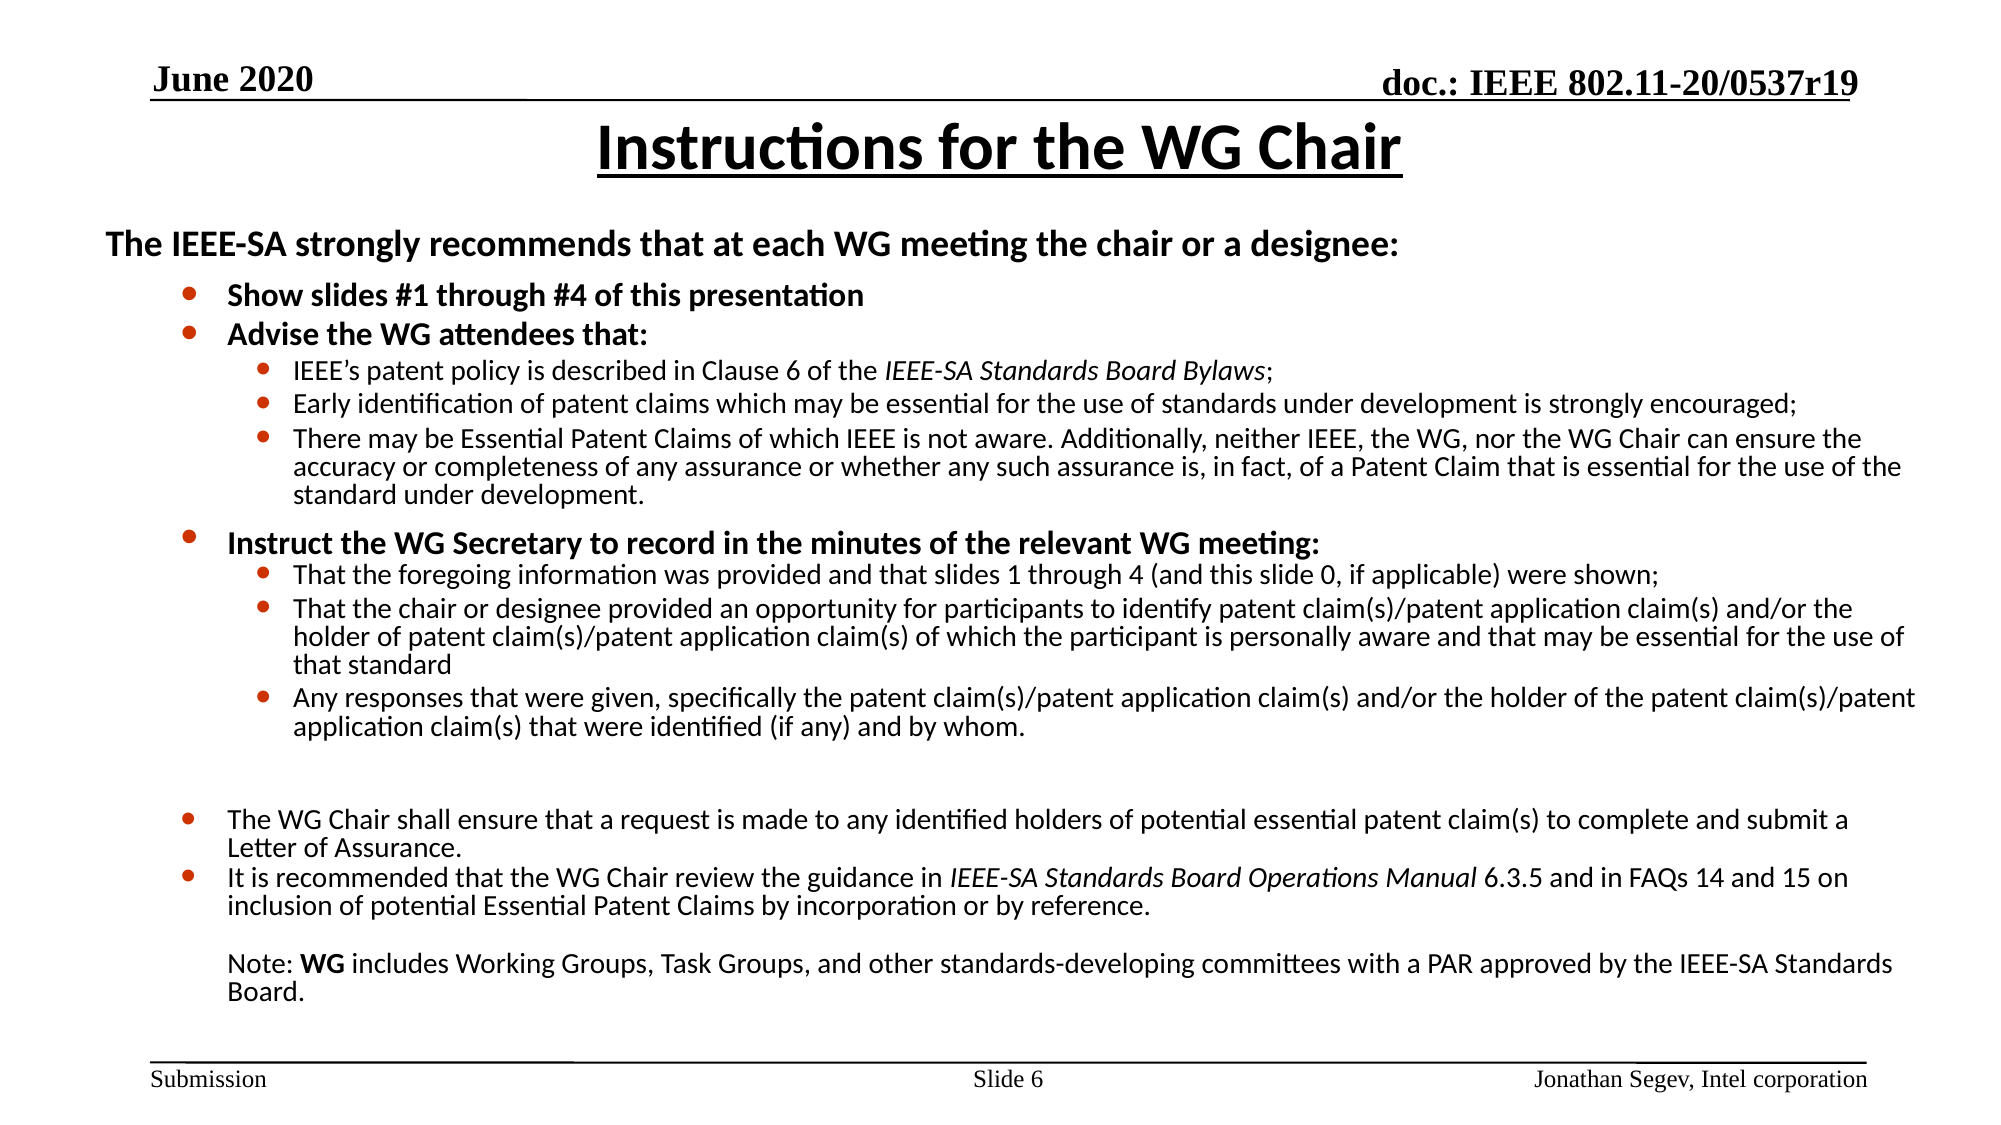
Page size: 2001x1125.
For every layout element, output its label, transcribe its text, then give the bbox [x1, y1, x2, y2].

title Instructions for the WG Chair [149, 112, 1850, 173]
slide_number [152, 54, 563, 100]
list The IEEE-SA strongly recommends that at each WG meeting the chair or a designee: Show slides #1 through #4 of this presentation Advise the WG attendees that: IEEE’s patent policy is described in Clause 6 of the IEEE-SA Standards Board Bylaws; Early identification of patent claims which may be essential for the use of standards under development is strongly encouraged; There may be Essential Patent Claims of which IEEE is not aware. Additionally, neither IEEE, the WG, nor the WG Chair can ensure the accuracy or completeness of any assurance or whether any such assurance is, in fact, of a Patent Claim that is essential for the use of the standard under development. Instruct the WG Secretary to record in the minutes of the relevant WG meeting: That the foregoing information was provided and that slides 1 through 4 (and this slide 0, if applicable) were shown; That the chair or designee provided an opportunity for participants to identify patent claim(s)/patent application claim(s) and/or the holder of patent claim(s)/patent application claim(s) of which the participant is personally aware and that may be essential for the use of that standard Any responses that were given, specifically the patent claim(s)/patent application claim(s) and/or the holder of the patent claim(s)/patent application claim(s) that were identified (if any) and by whom. The WG Chair shall ensure that a request is made to any identified holders of potential essential patent claim(s) to complete and submit a Letter of Assurance. It is recommended that the WG Chair review the guidance in IEEE-SA Standards Board Operations Manual 6.3.5 and in FAQs 14 and 15 on inclusion of potential Essential Patent Claims by incorporation or by reference. Note: WG includes Working Groups, Task Groups, and other standards-developing committees with a PAR approved by the IEEE-SA Standards Board. [90, 219, 1934, 1000]
footer Jonathan Segev, Intel corporation [1171, 1061, 1869, 1093]
slide_number Slide 6 [950, 1061, 1067, 1123]
